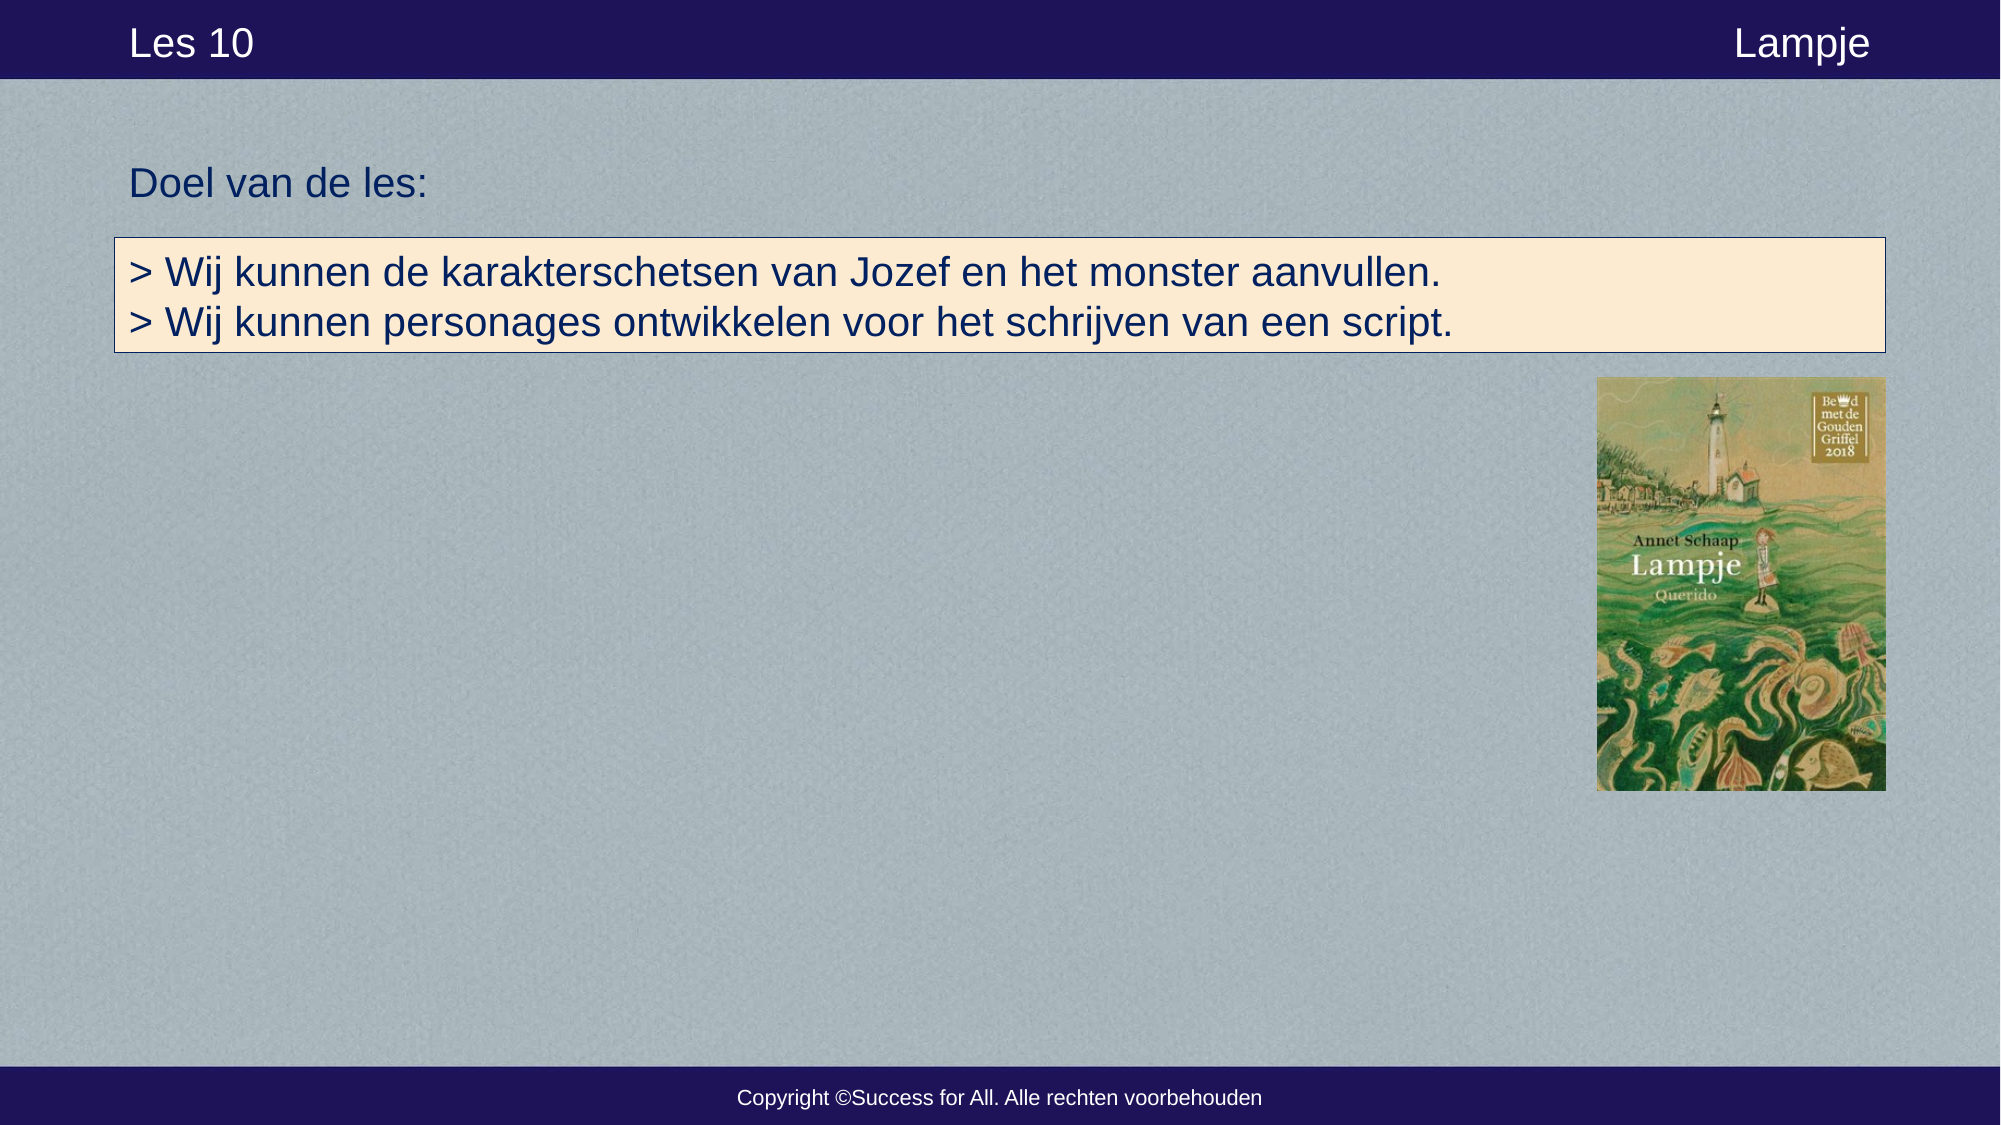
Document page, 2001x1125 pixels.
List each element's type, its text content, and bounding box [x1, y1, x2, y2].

text_box > Wij kunnen de karakterschetsen van Jozef en het monster aanvullen. > Wij kunnen personages ontwikkelen voor het schrijven van een script. [114, 237, 1886, 353]
text_box Les 10 [114, 8, 354, 73]
text_box Lampje [999, 8, 1886, 73]
text_box Doel van de les: [113, 148, 1635, 214]
text_box Copyright ©Success for All. Alle rechten voorbehouden [0, 1076, 2000, 1125]
picture [0, 0, 2001, 1125]
